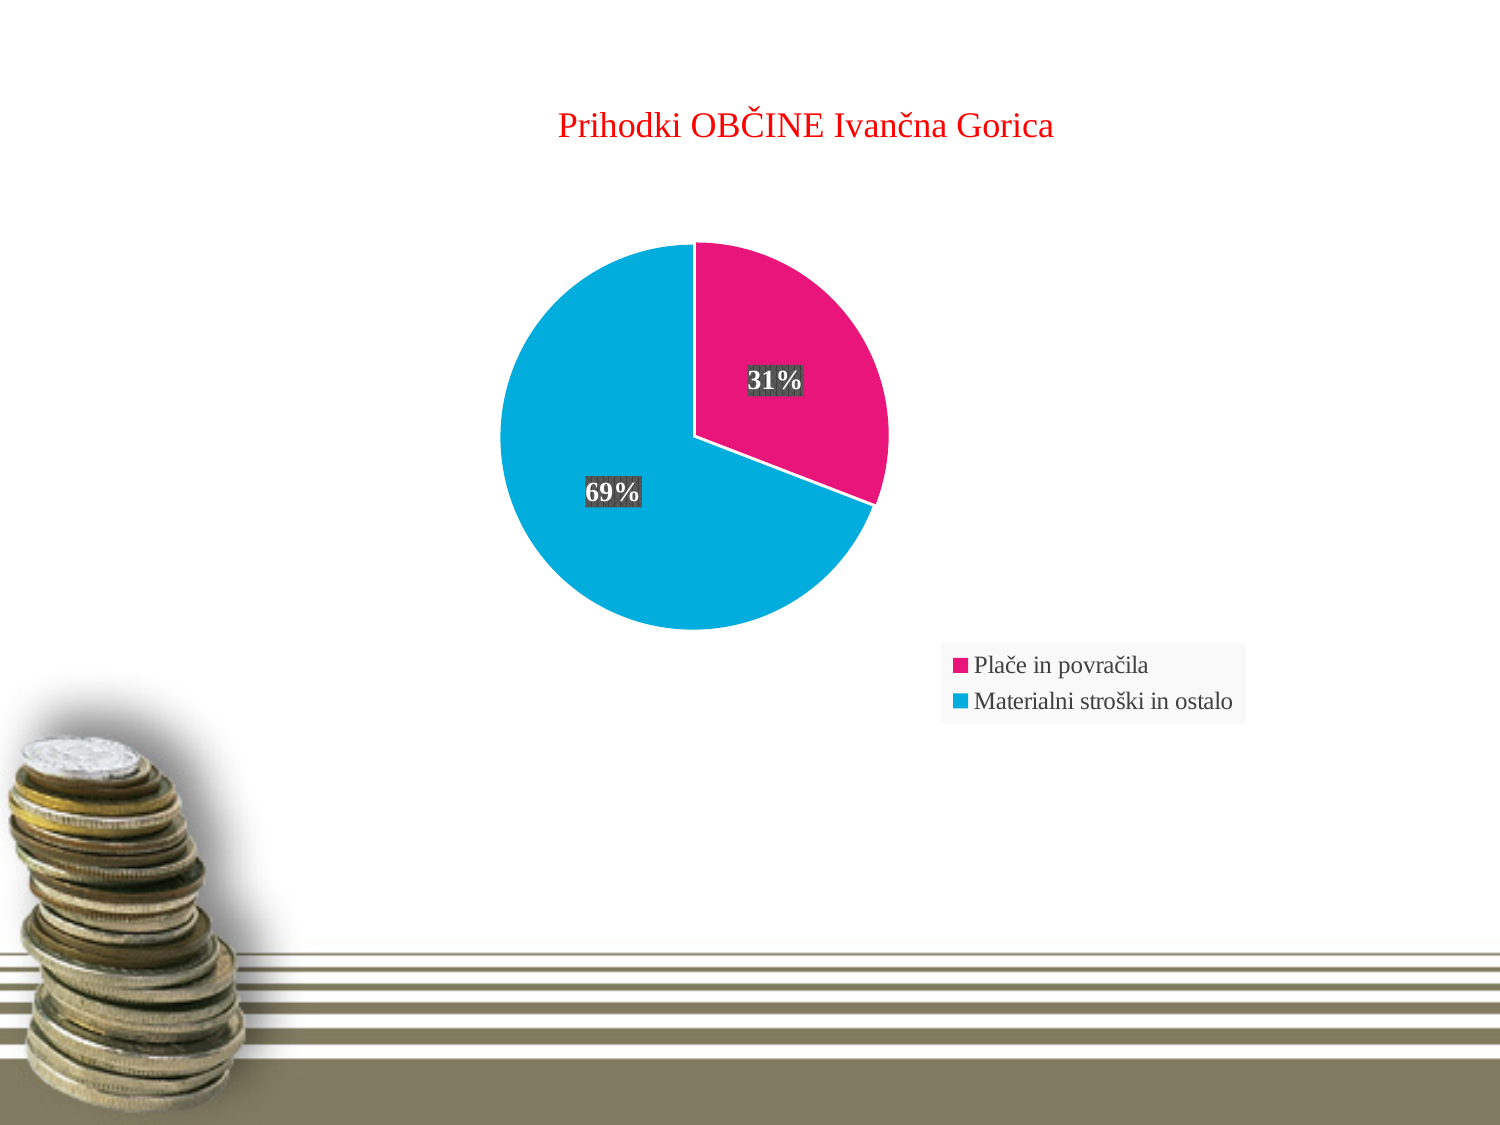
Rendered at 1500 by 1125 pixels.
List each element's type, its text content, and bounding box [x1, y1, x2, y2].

picture [0, 0, 1500, 1125]
chart [34, 152, 1318, 823]
title Prihodki OBČINE Ivančna Gorica [234, 93, 1388, 223]
